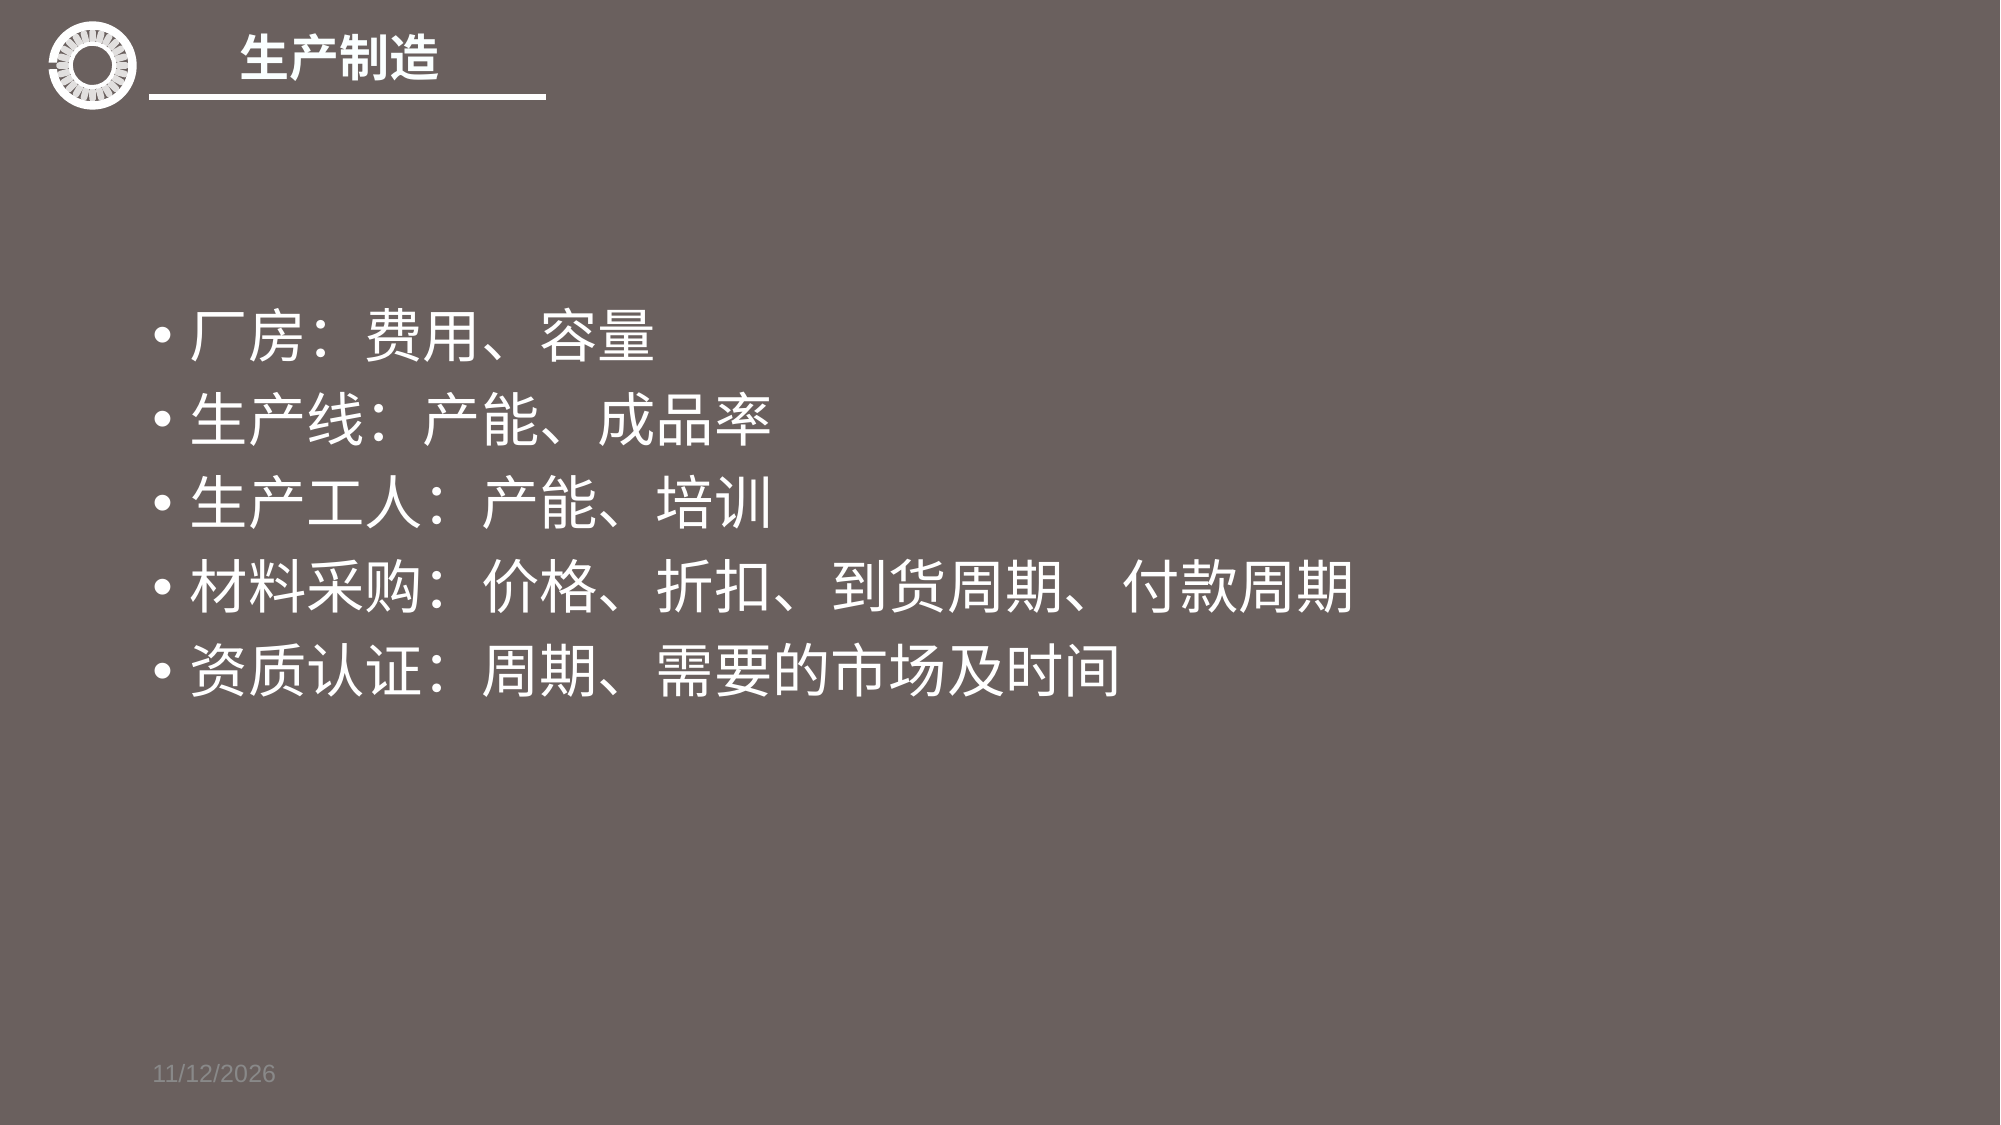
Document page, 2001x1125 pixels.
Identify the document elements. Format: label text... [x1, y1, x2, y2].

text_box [48, 21, 137, 110]
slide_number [137, 1042, 588, 1103]
list 厂房：费用、容量 生产线：产能、成品率 生产工人：产能、培训 材料采购：价格、折扣、到货周期、付款周期 资质认证：周期、需要的市场及时间 [137, 299, 1863, 1014]
text_box 生产制造 [142, 31, 564, 89]
